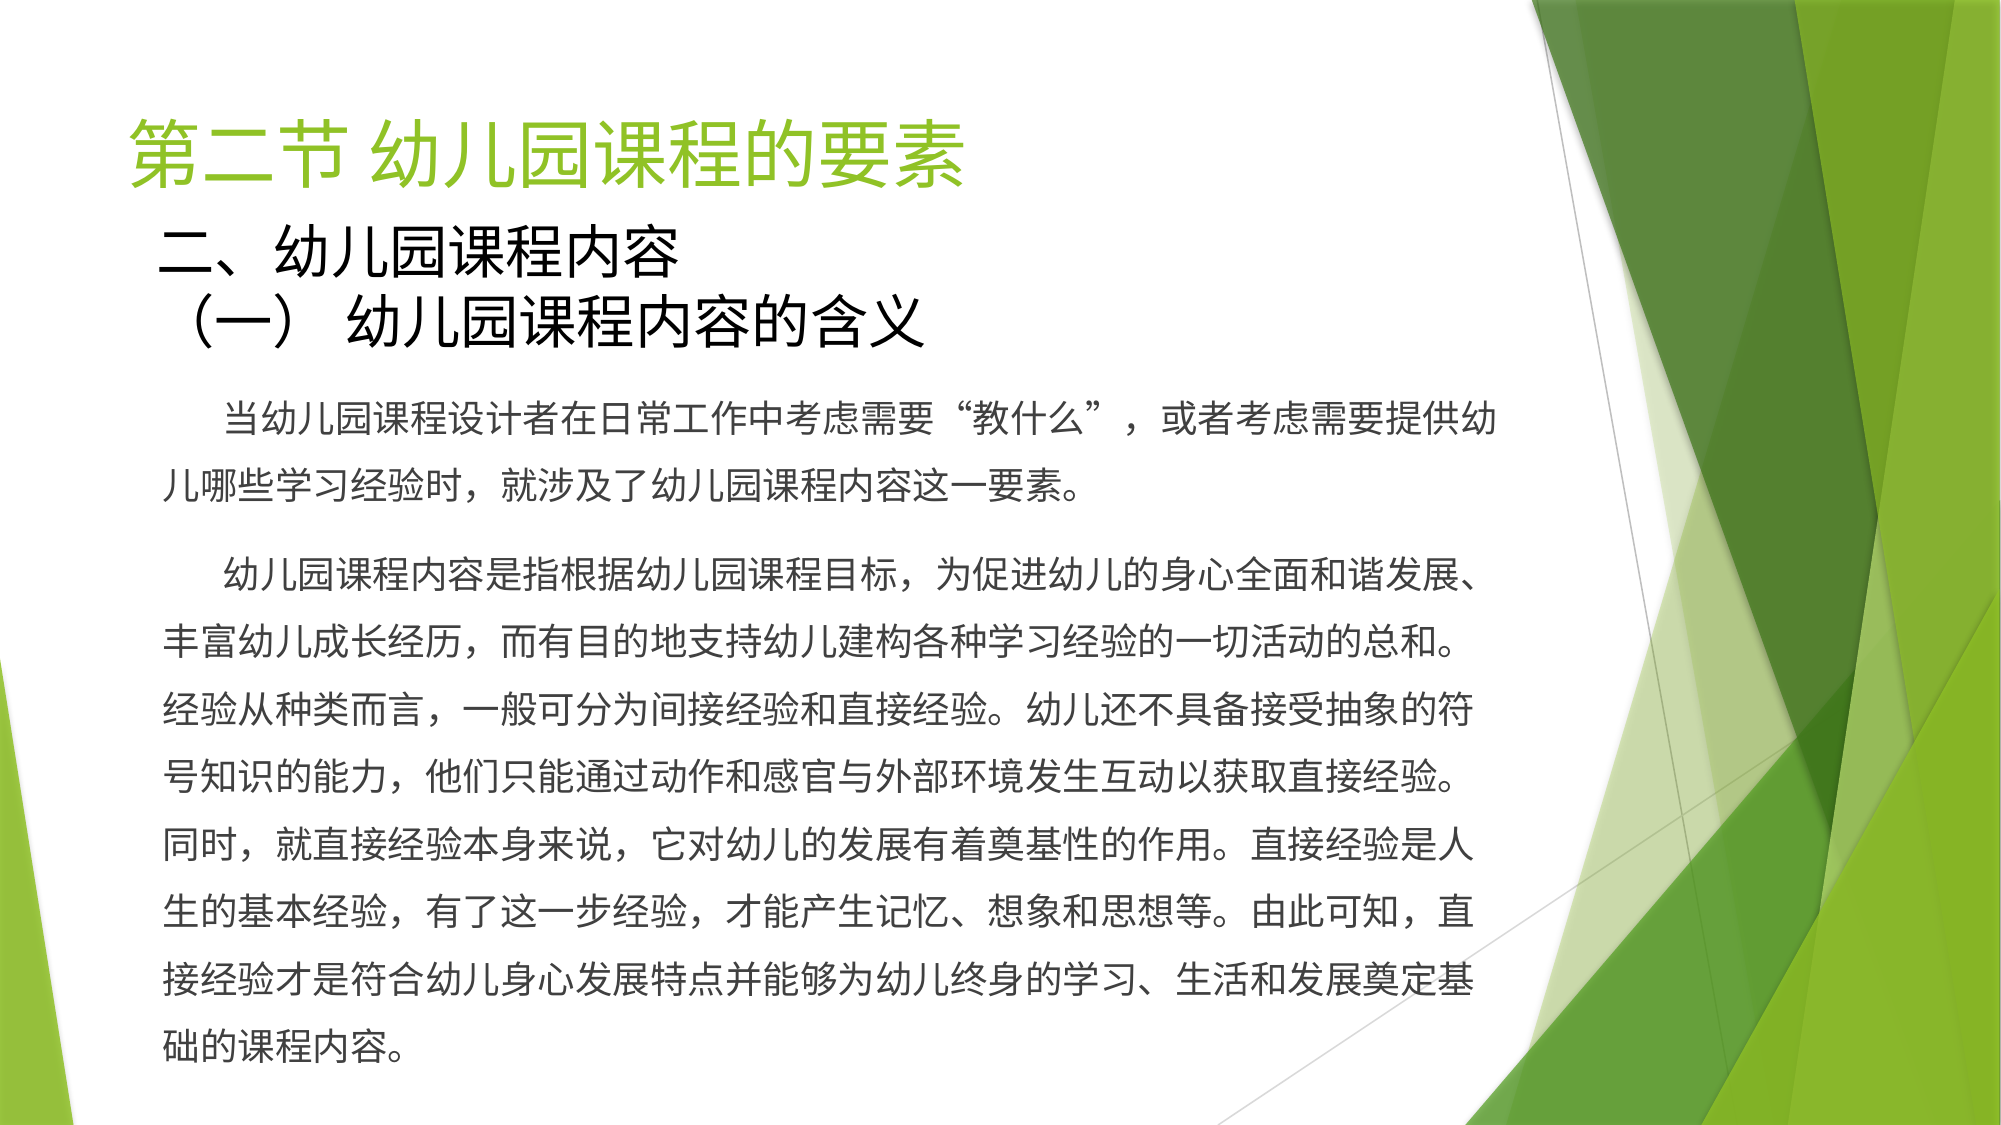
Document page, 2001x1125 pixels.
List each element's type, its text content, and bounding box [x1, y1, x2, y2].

list 当幼儿园课程设计者在日常工作中考虑需要“教什么”，或者考虑需要提供幼儿哪些学习经验时，就涉及了幼儿园课程内容这一要素。 幼儿园课程内容是指根据幼儿园课程目标，为促进幼儿的身心全面和谐发展、丰富幼儿成长经历，而有目的地支持幼儿建构各种学习经验的一切活动的总和。经验从种类而言，一般可分为间接经验和直接经验。幼儿还不具备接受抽象的符号知识的能力，他们只能通过动作和感官与外部环境发生互动以获取直接经验。同时，就直接经验本身来说，它对幼儿的发展有着奠基性的作用。直接经验是人生的基本经验，有了这一步经验，才能产生记忆、想象和思想等。由此可知，直接经验才是符合幼儿身心发展特点并能够为幼儿终身的学习、生活和发展奠定基础的课程内容。 [147, 364, 1522, 1088]
title 第二节 幼儿园课程的要素 [111, 99, 1522, 317]
text_box 二、幼儿园课程内容 （一） 幼儿园课程内容的含义 [141, 208, 1451, 363]
